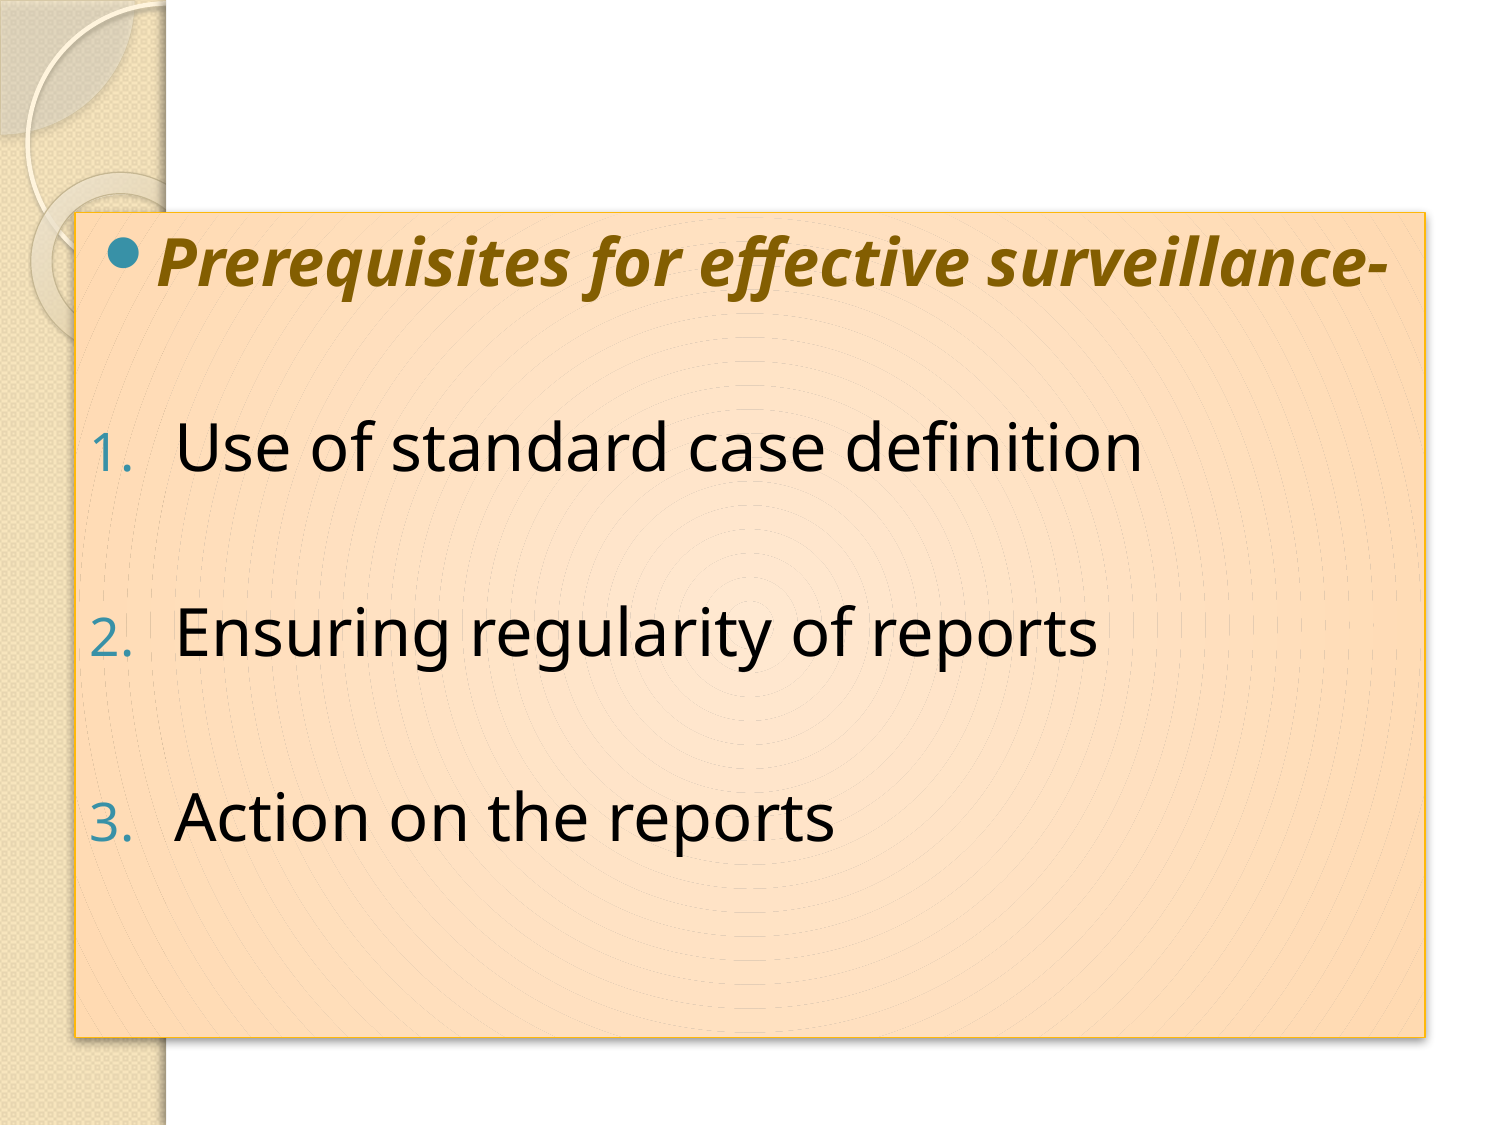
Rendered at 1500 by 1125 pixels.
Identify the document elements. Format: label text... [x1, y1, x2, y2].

list Prerequisites for effective surveillance- Use of standard case definition Ensuring regularity of reports Action on the reports [74, 212, 1426, 1038]
